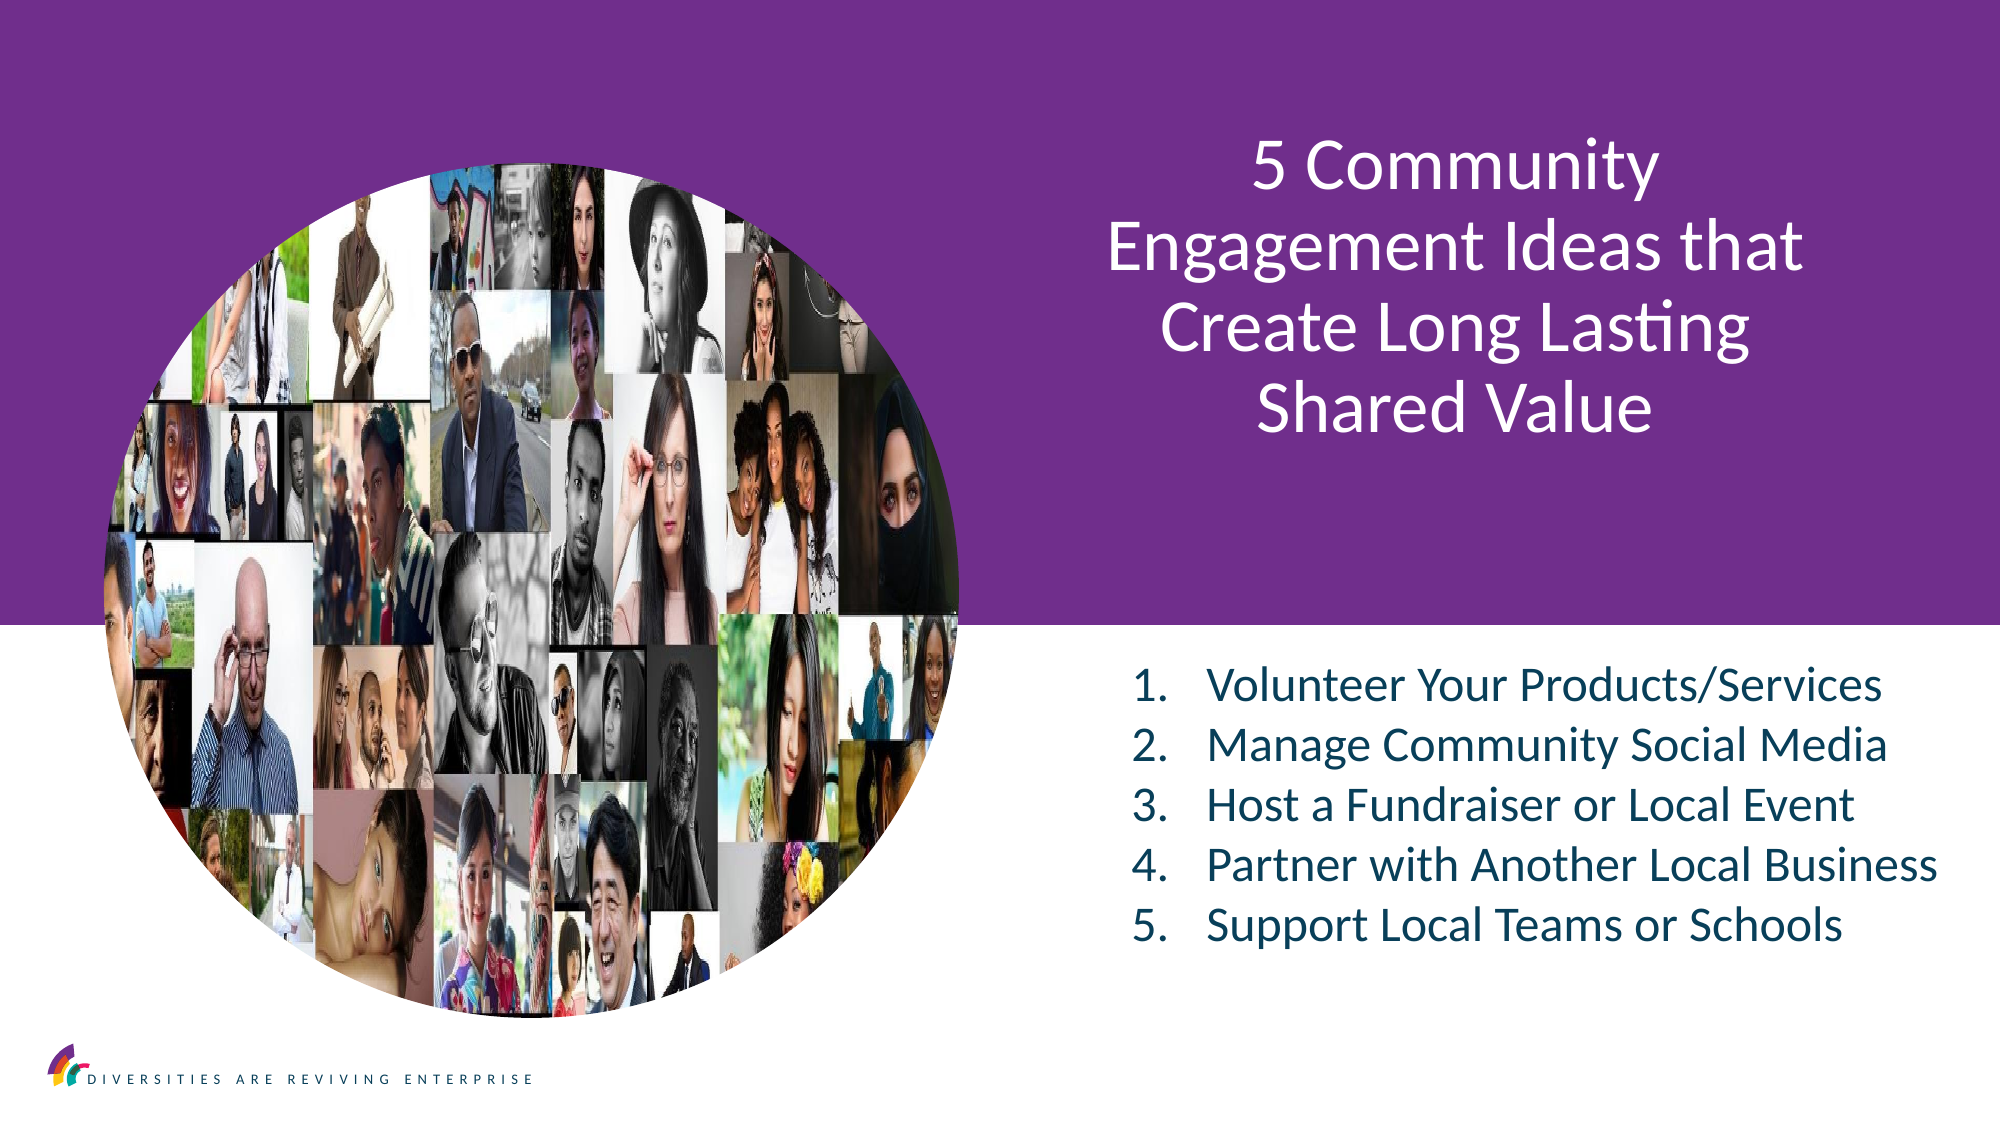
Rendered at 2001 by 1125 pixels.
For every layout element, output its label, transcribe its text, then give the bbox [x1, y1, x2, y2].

picture [103, 162, 959, 1018]
text_box Volunteer Your Products/Services Manage Community Social Media Host a Fundraiser or Local Event Partner with Another Local Business Support Local Teams or Schools [1116, 643, 1954, 1125]
list 5 Community Engagement Ideas that Create Long Lasting Shared Value [1041, 123, 1871, 450]
